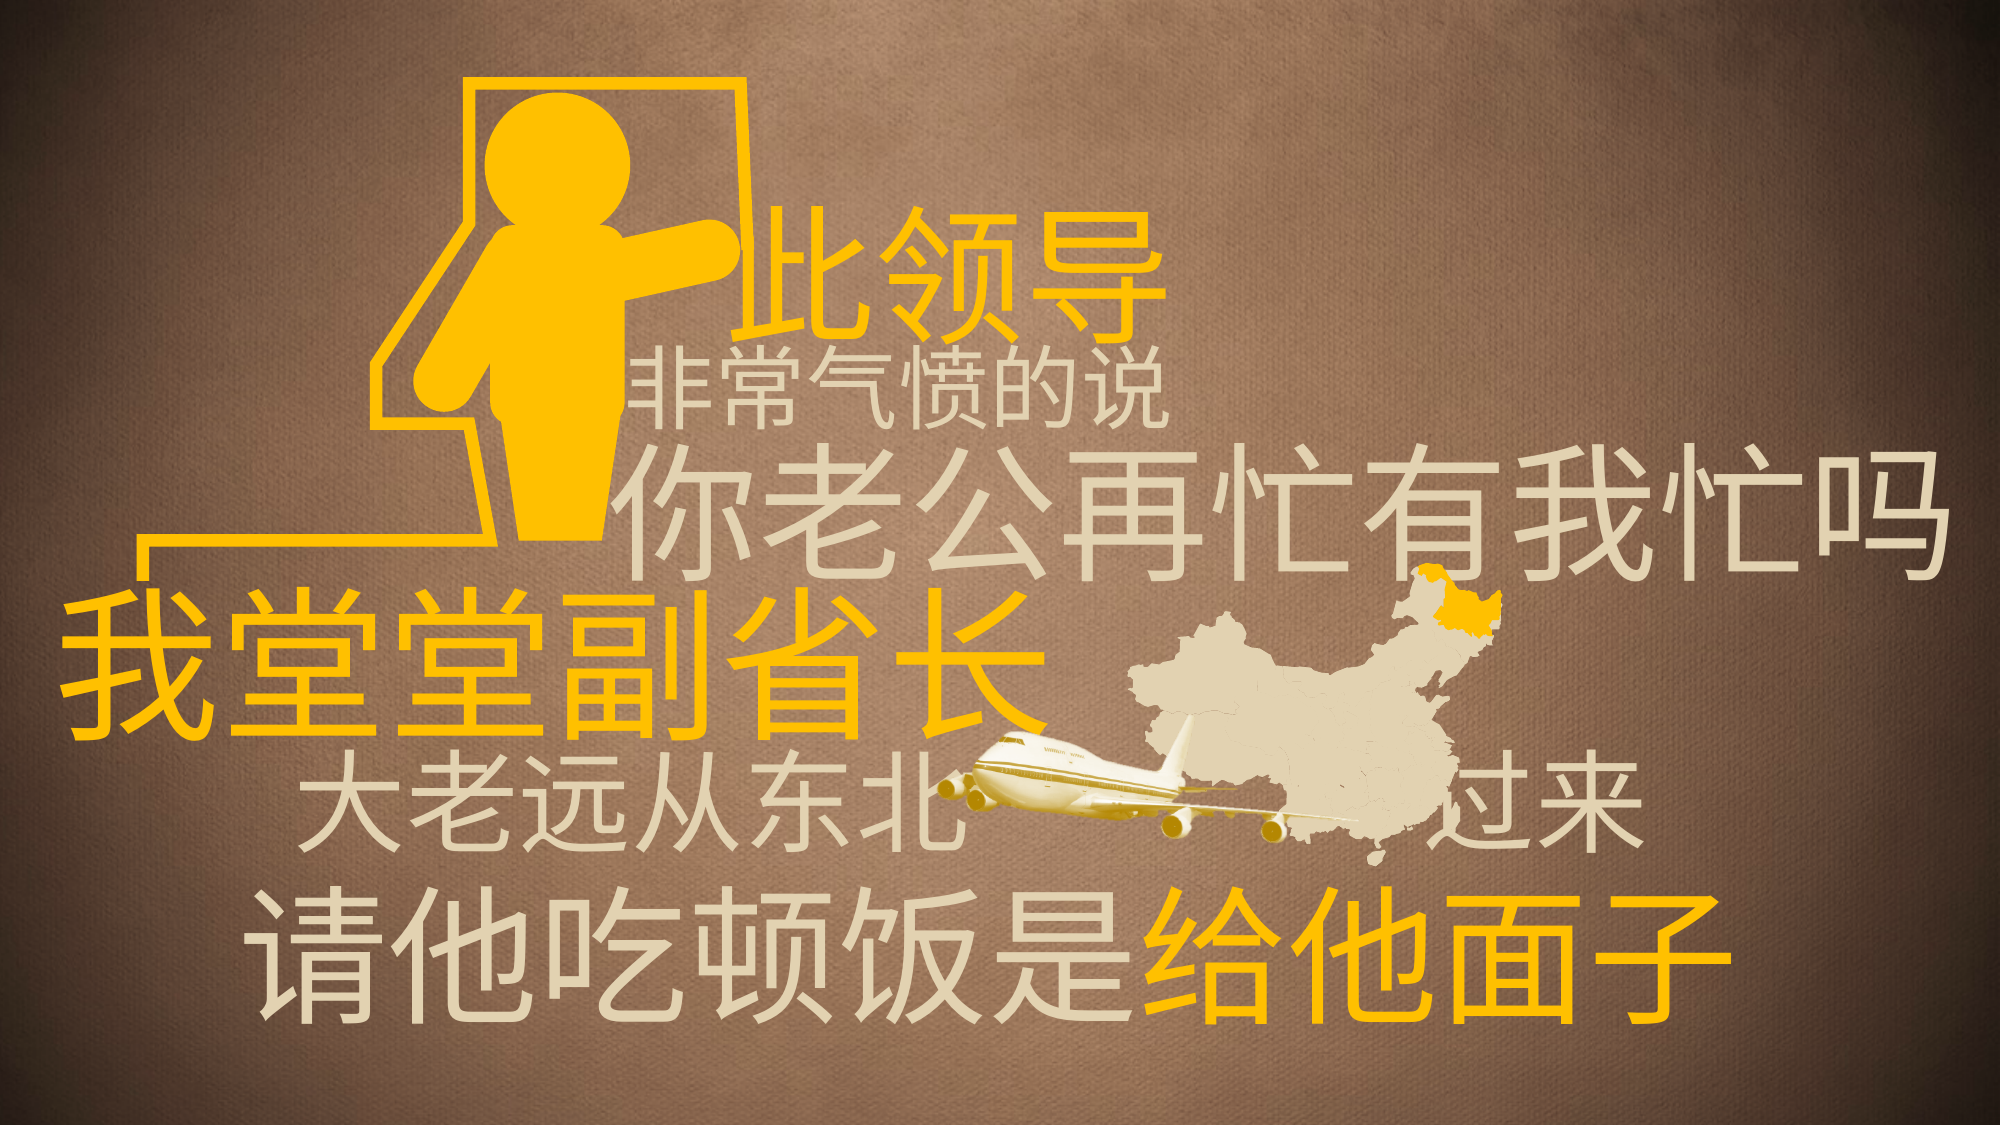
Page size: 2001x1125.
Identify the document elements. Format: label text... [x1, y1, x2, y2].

text_box 大老远从东北 过来 [279, 724, 920, 875]
text_box 大老远从东北 过来 [1371, 724, 1664, 875]
text_box 请他吃顿饭是给他面子 [224, 854, 1754, 1050]
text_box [447, 92, 742, 541]
text_box [141, 255, 492, 581]
text_box 此领导 [742, 175, 1190, 371]
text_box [1127, 562, 1503, 867]
picture [0, 0, 2000, 1125]
text_box [467, 82, 742, 92]
text_box 非常气愤的说 [742, 323, 1189, 412]
text_box 我堂堂副省长 [39, 553, 1070, 769]
text_box 你老公再忙有我忙吗 [594, 412, 1974, 607]
text_box [742, 94, 749, 254]
